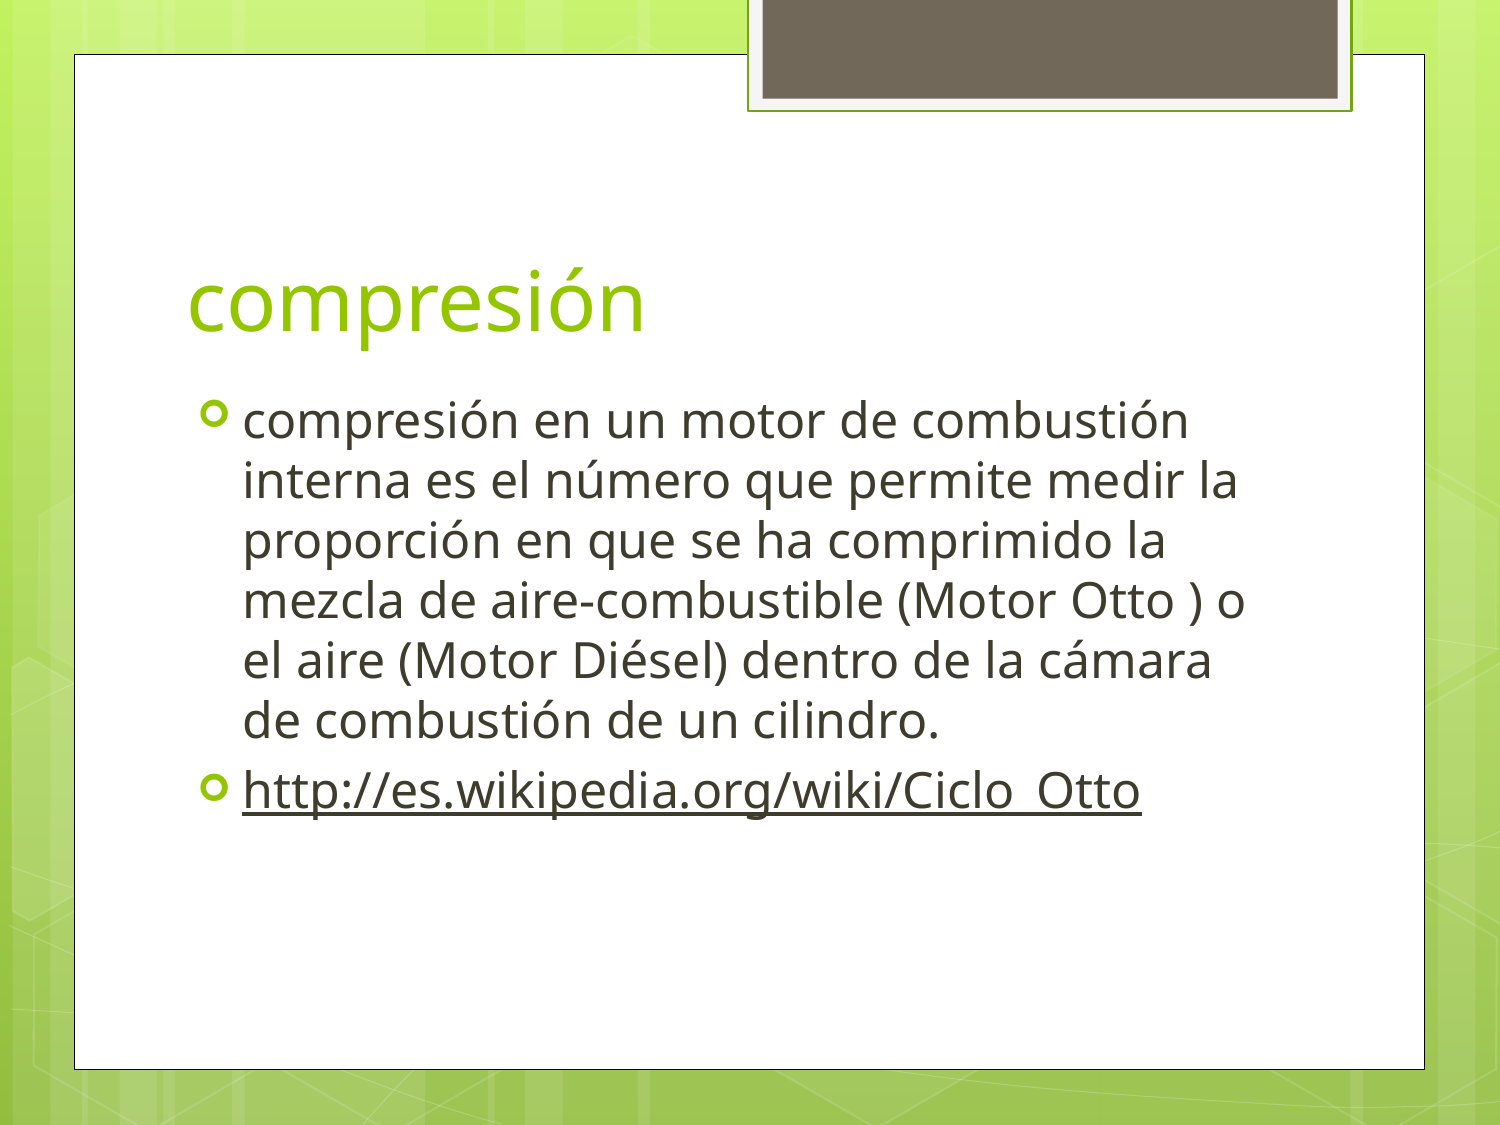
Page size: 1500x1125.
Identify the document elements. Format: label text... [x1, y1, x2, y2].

title compresión [171, 168, 1324, 357]
list compresión en un motor de combustión interna es el número que permite medir la proporción en que se ha comprimido la mezcla de aire-combustible (Motor Otto ) o el aire (Motor Diésel) dentro de la cámara de combustión de un cilindro. http://es.wikipedia.org/wiki/Ciclo_Otto [171, 381, 1283, 957]
